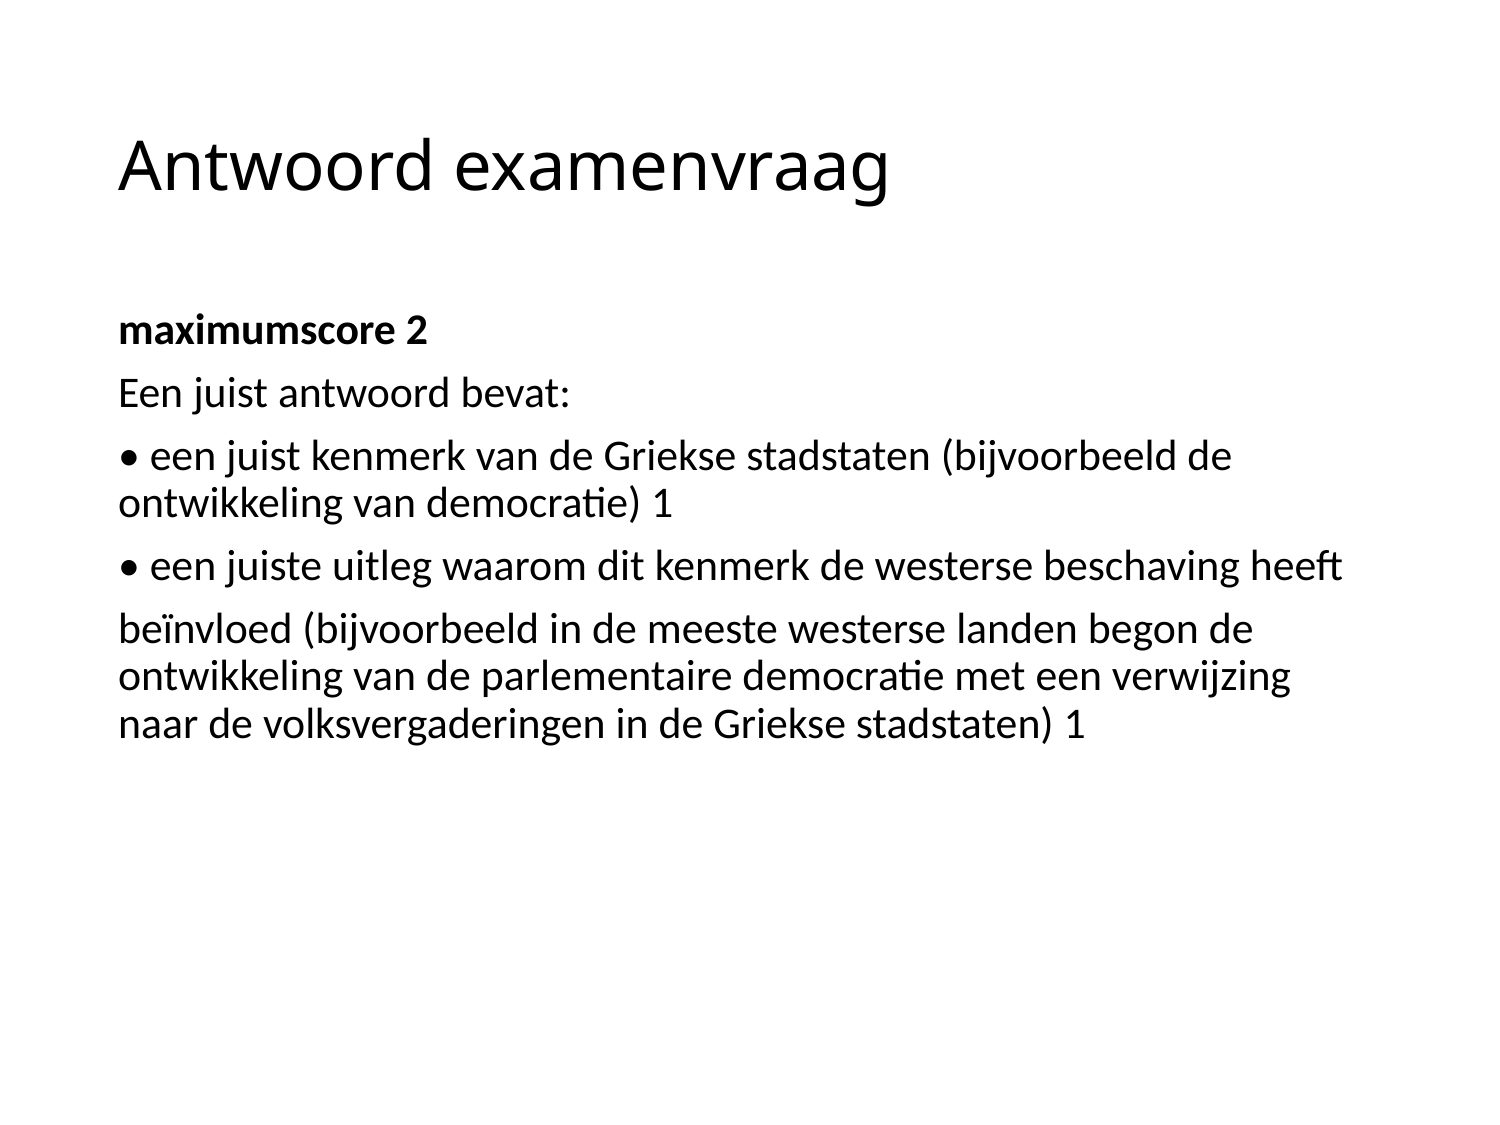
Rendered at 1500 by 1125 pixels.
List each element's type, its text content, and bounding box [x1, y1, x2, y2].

title Antwoord examenvraag [103, 59, 1397, 278]
list maximumscore 2 Een juist antwoord bevat: • een juist kenmerk van de Griekse stadstaten (bijvoorbeeld de ontwikkeling van democratie) 1 • een juiste uitleg waarom dit kenmerk de westerse beschaving heeft beïnvloed (bijvoorbeeld in de meeste westerse landen begon de ontwikkeling van de parlementaire democratie met een verwijzing naar de volksvergaderingen in de Griekse stadstaten) 1 [103, 299, 1397, 1014]
